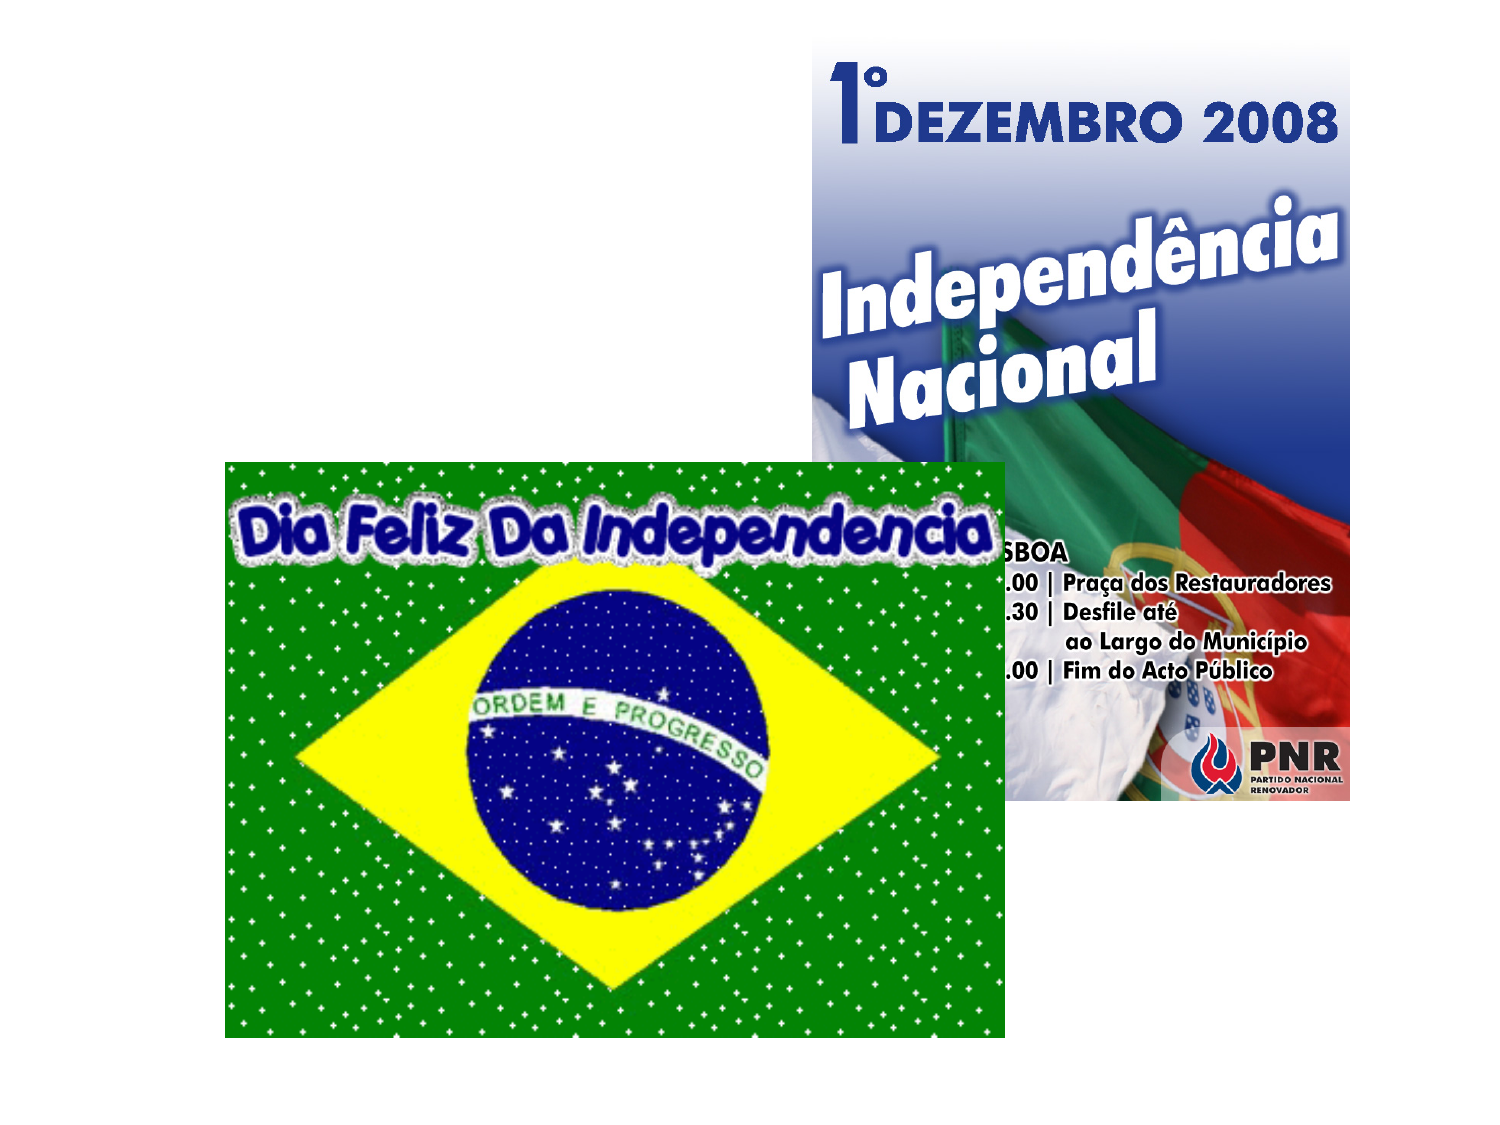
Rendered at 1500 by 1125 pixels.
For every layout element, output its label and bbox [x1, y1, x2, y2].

picture [224, 37, 1351, 1038]
